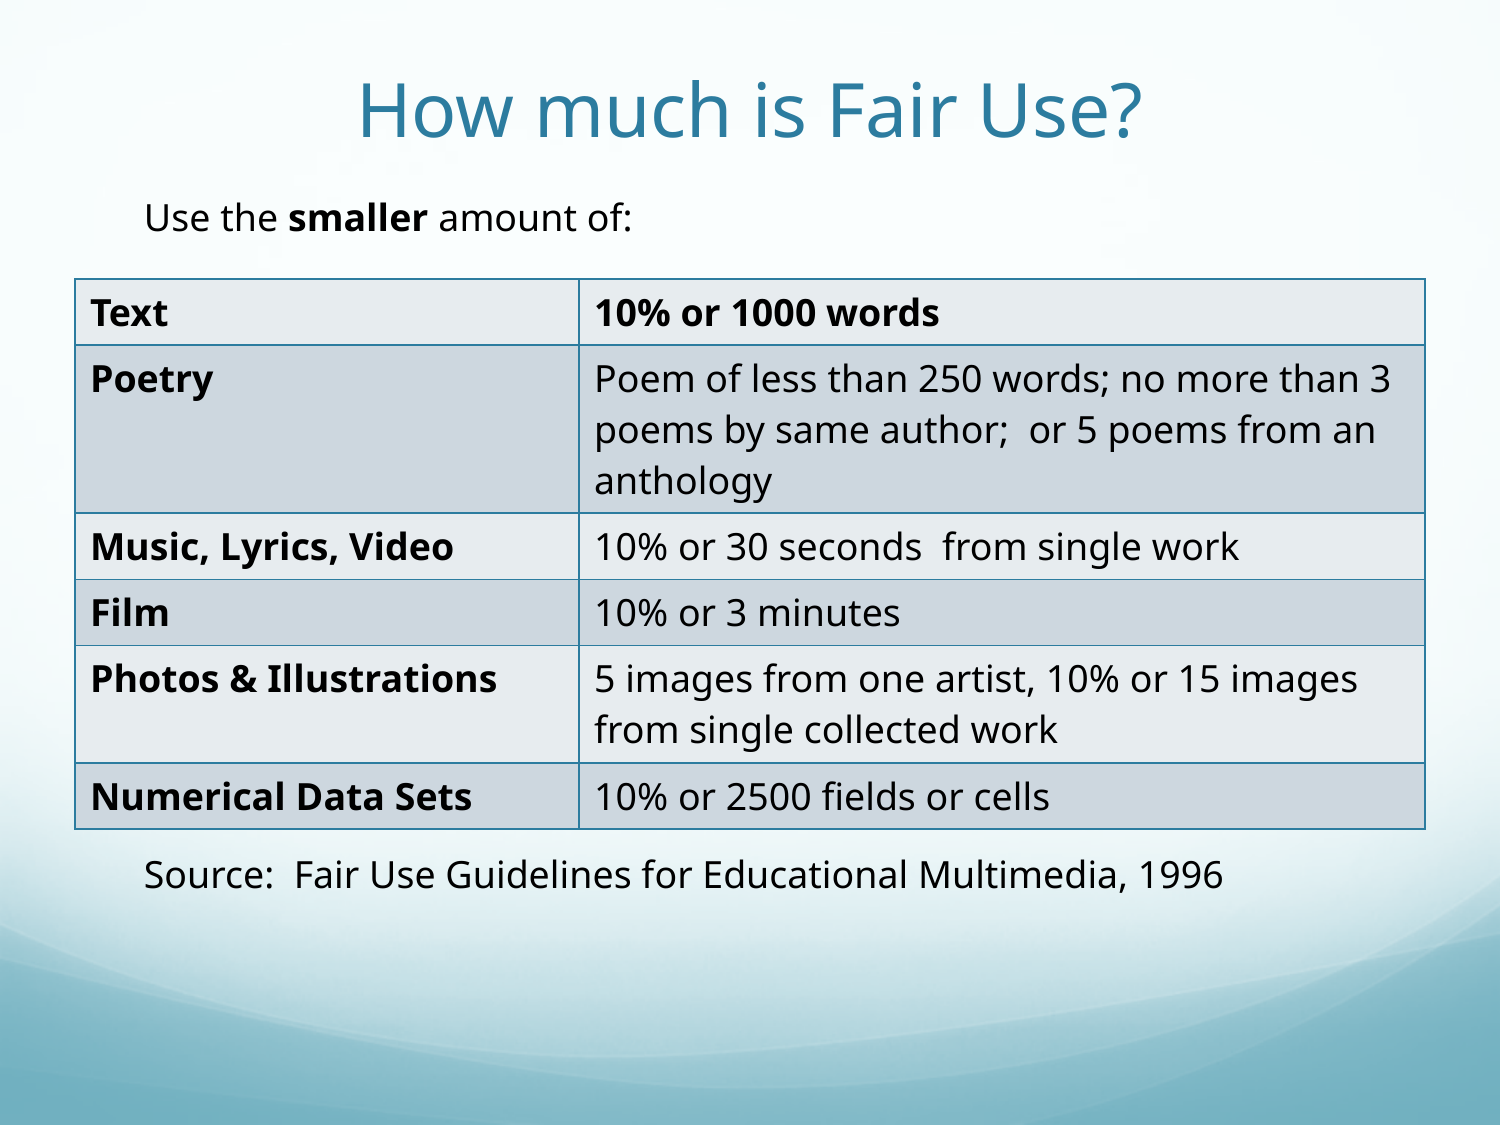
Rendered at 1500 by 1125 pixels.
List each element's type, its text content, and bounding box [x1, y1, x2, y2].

table_cell Poetry [76, 346, 578, 512]
table_cell Poem of less than 250 words; no more than 3 poems by same author; or 5 poems from an anthology [580, 346, 1424, 512]
text_box Source: Fair Use Guidelines for Educational Multimedia, 1996 [129, 843, 1394, 904]
table_header Text [76, 280, 578, 344]
table_cell 5 images from one artist, 10% or 15 images from single collected work [580, 646, 1424, 762]
table_cell 10% or 30 seconds from single work [580, 514, 1424, 579]
table_cell Numerical Data Sets [76, 764, 578, 828]
table_cell Photos & Illustrations [76, 646, 578, 762]
table_cell 10% or 2500 fields or cells [580, 764, 1424, 828]
table_cell Music, Lyrics, Video [76, 514, 578, 579]
title How much is Fair Use? [75, 45, 1425, 161]
table_cell 10% or 3 minutes [580, 580, 1424, 645]
table_cell Film [76, 580, 578, 645]
table_header 10% or 1000 words [580, 280, 1424, 344]
text_box Use the smaller amount of: [129, 186, 884, 247]
